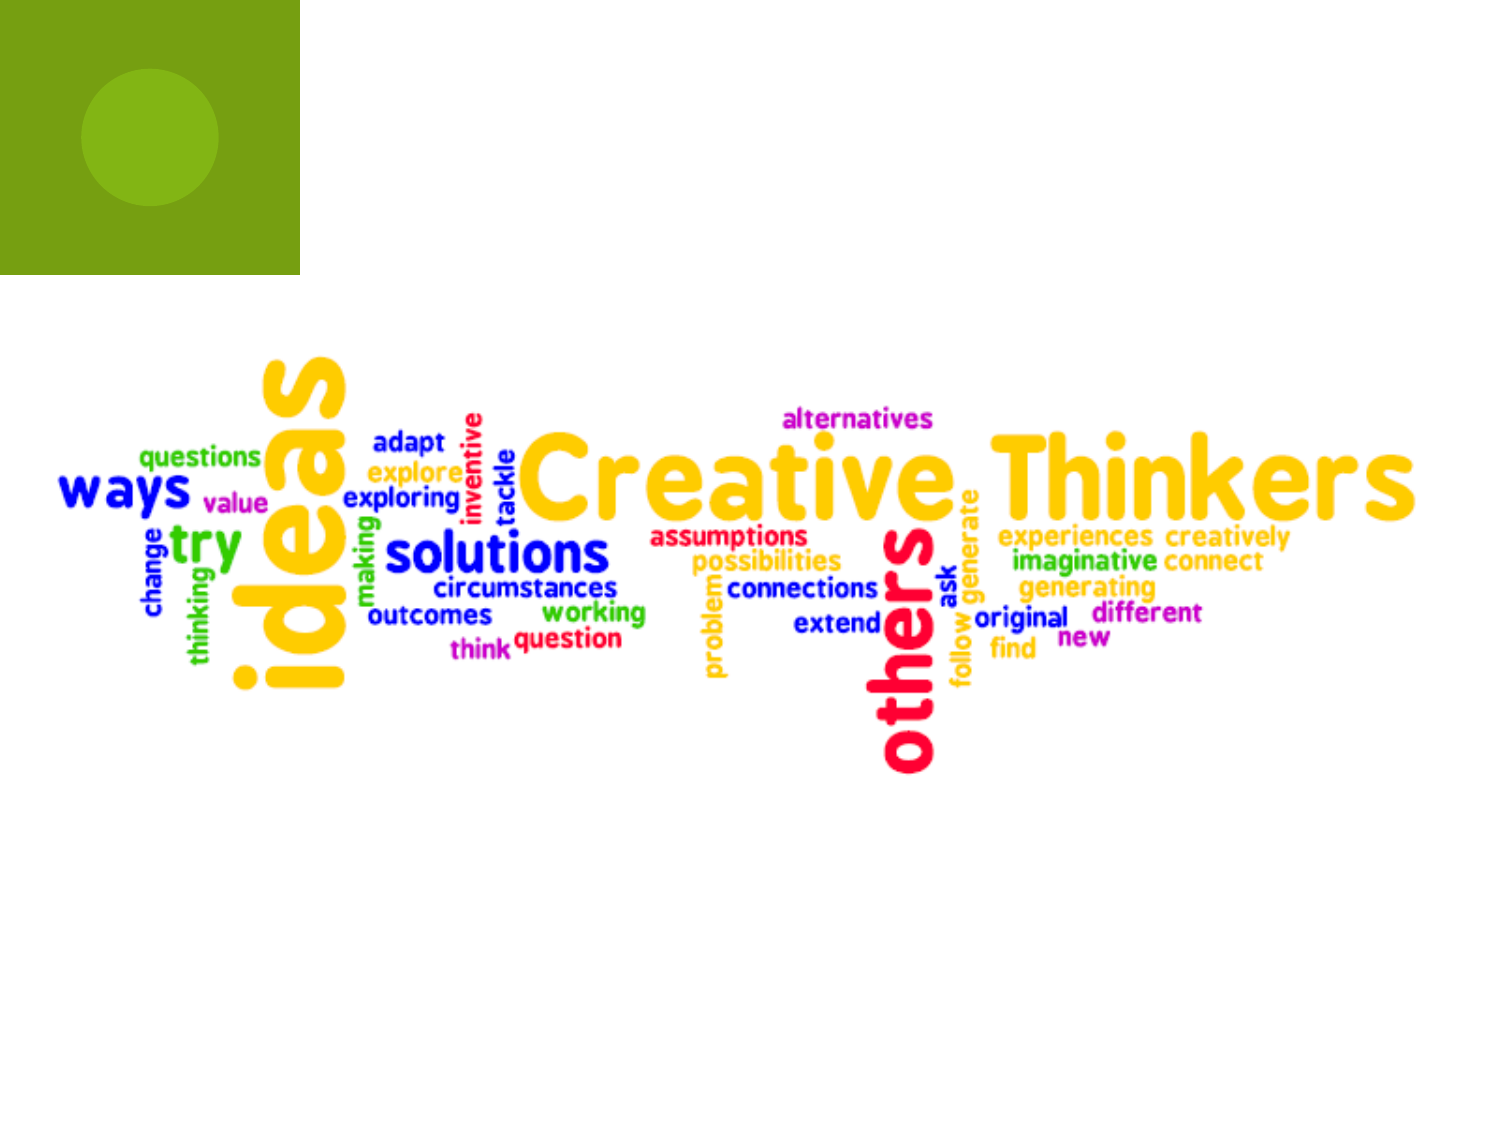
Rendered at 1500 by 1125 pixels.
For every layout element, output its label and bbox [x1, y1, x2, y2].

picture [16, 292, 1483, 833]
